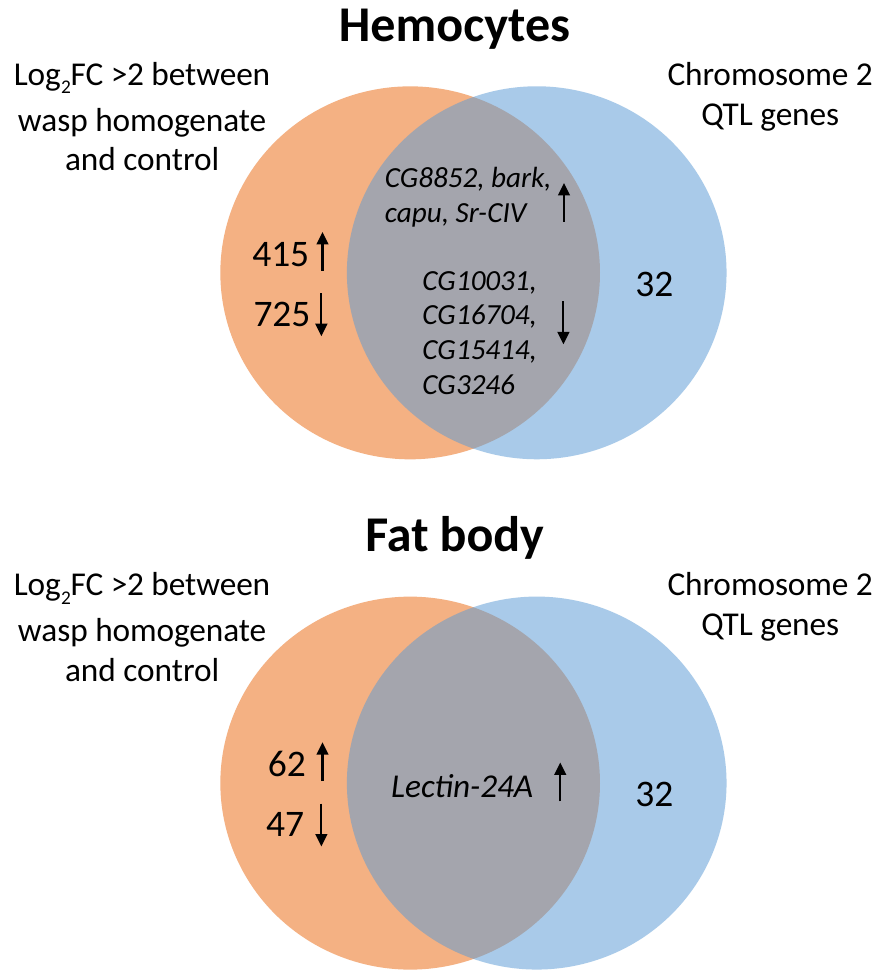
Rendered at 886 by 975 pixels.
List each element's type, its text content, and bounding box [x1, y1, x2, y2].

text_box Lectin-24A [376, 756, 556, 812]
text_box CG10031, CG16704, CG15414, CG3246 [407, 253, 605, 408]
text_box Chromosome 2 QTL genes [624, 555, 886, 650]
text_box CG8852, bark, capu, Sr-CIV [370, 151, 579, 237]
text_box Fat body [309, 494, 600, 569]
text_box 415 [237, 221, 332, 282]
text_box Chromosome 2 QTL genes [624, 44, 886, 140]
text_box [219, 595, 473, 971]
text_box [345, 85, 727, 461]
text_box 32 [620, 761, 818, 822]
text_box 725 [238, 281, 334, 342]
text_box [346, 595, 727, 971]
text_box Hemocytes [309, 0, 600, 59]
text_box 32 [620, 251, 818, 312]
text_box Log2FC >2 between wasp homogenate and control [0, 44, 288, 185]
text_box 47 [251, 791, 346, 852]
text_box [219, 85, 473, 461]
text_box 62 [253, 732, 348, 792]
text_box Log2FC >2 between wasp homogenate and control [0, 555, 288, 696]
